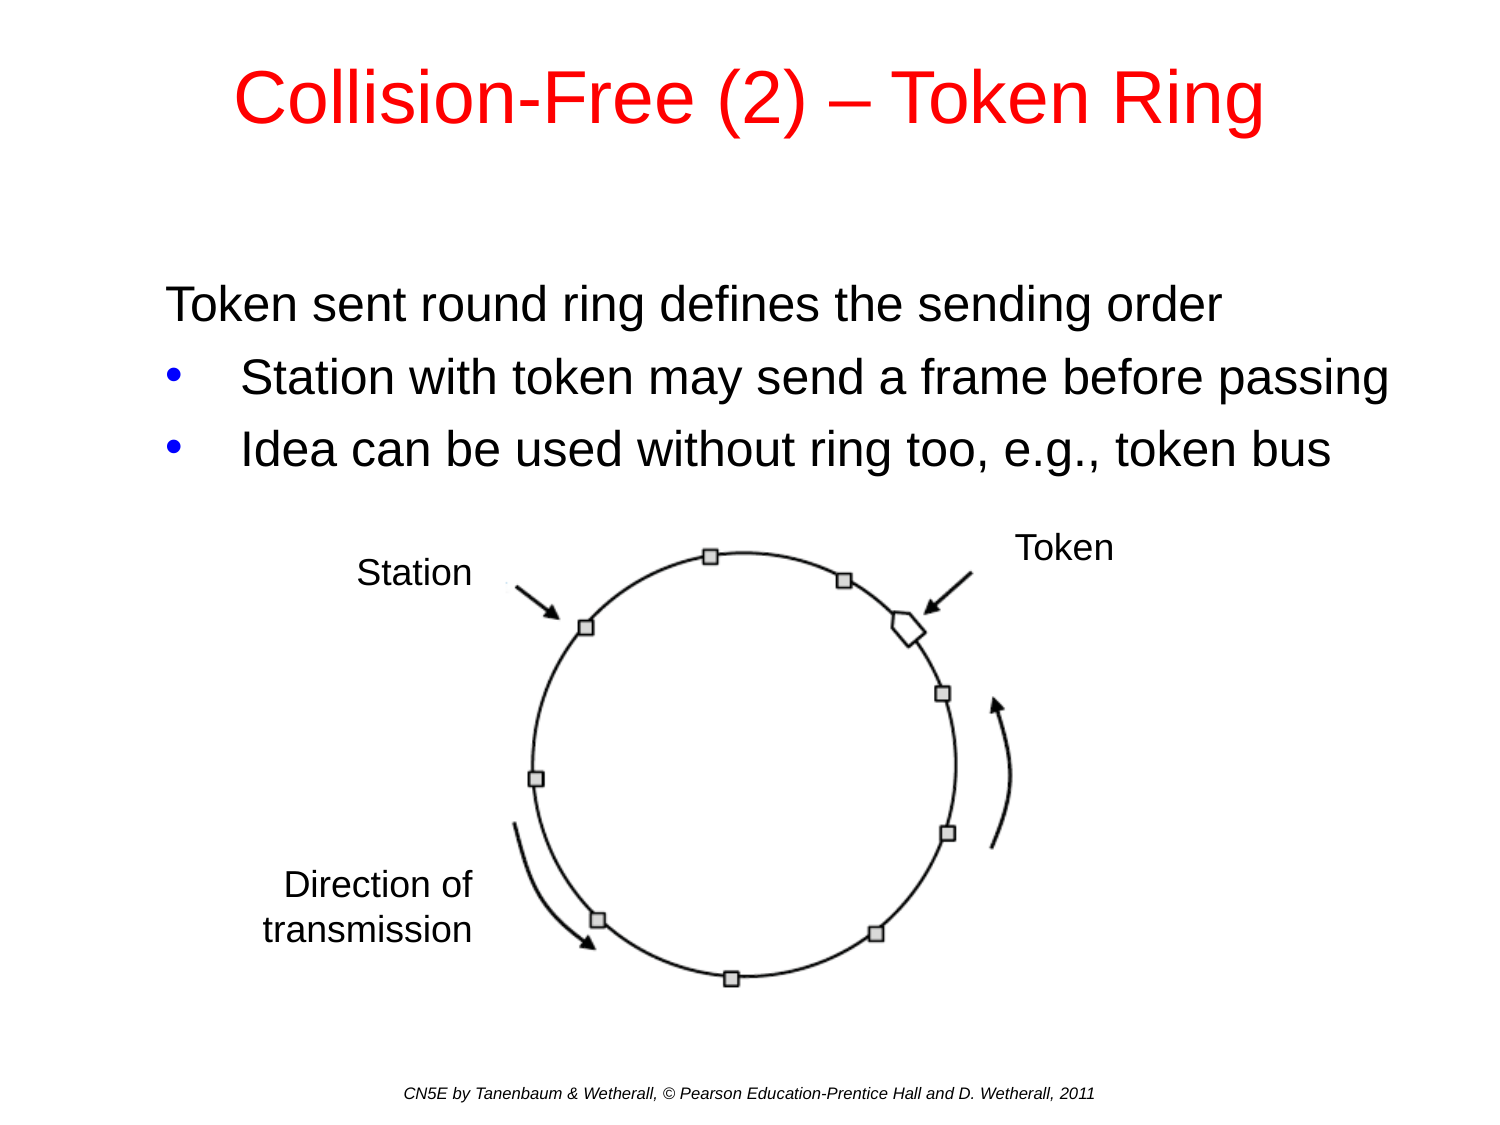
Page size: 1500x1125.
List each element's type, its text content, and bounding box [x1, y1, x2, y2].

footer CN5E by Tanenbaum & Wetherall, © Pearson Education-Prentice Hall and D. Wetherall, 2011 [0, 1074, 1500, 1125]
list Token sent round ring defines the sending order Station with token may send a frame before passing Idea can be used without ring too, e.g., token bus [149, 263, 1429, 1020]
title Collision-Free (2) – Token Ring [0, 0, 1500, 188]
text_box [199, 515, 1301, 998]
